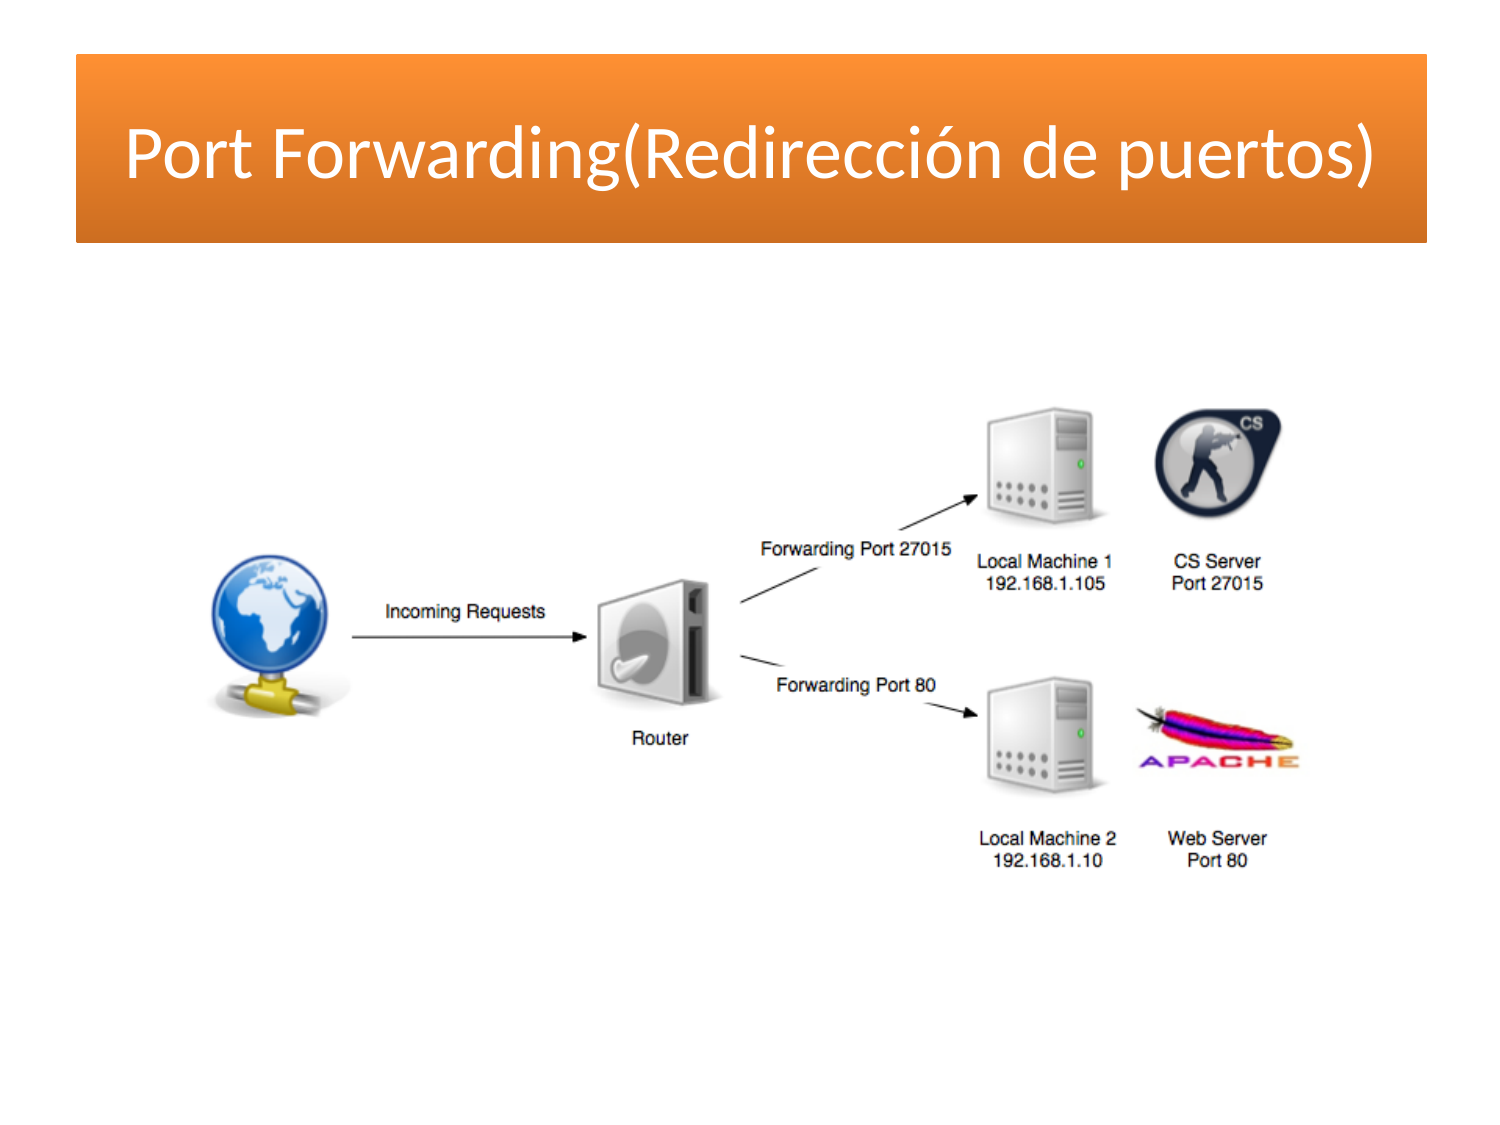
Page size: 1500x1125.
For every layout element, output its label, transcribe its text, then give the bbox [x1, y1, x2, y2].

title Port Forwarding(Redirección de puertos) [76, 54, 1427, 243]
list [174, 381, 1326, 886]
